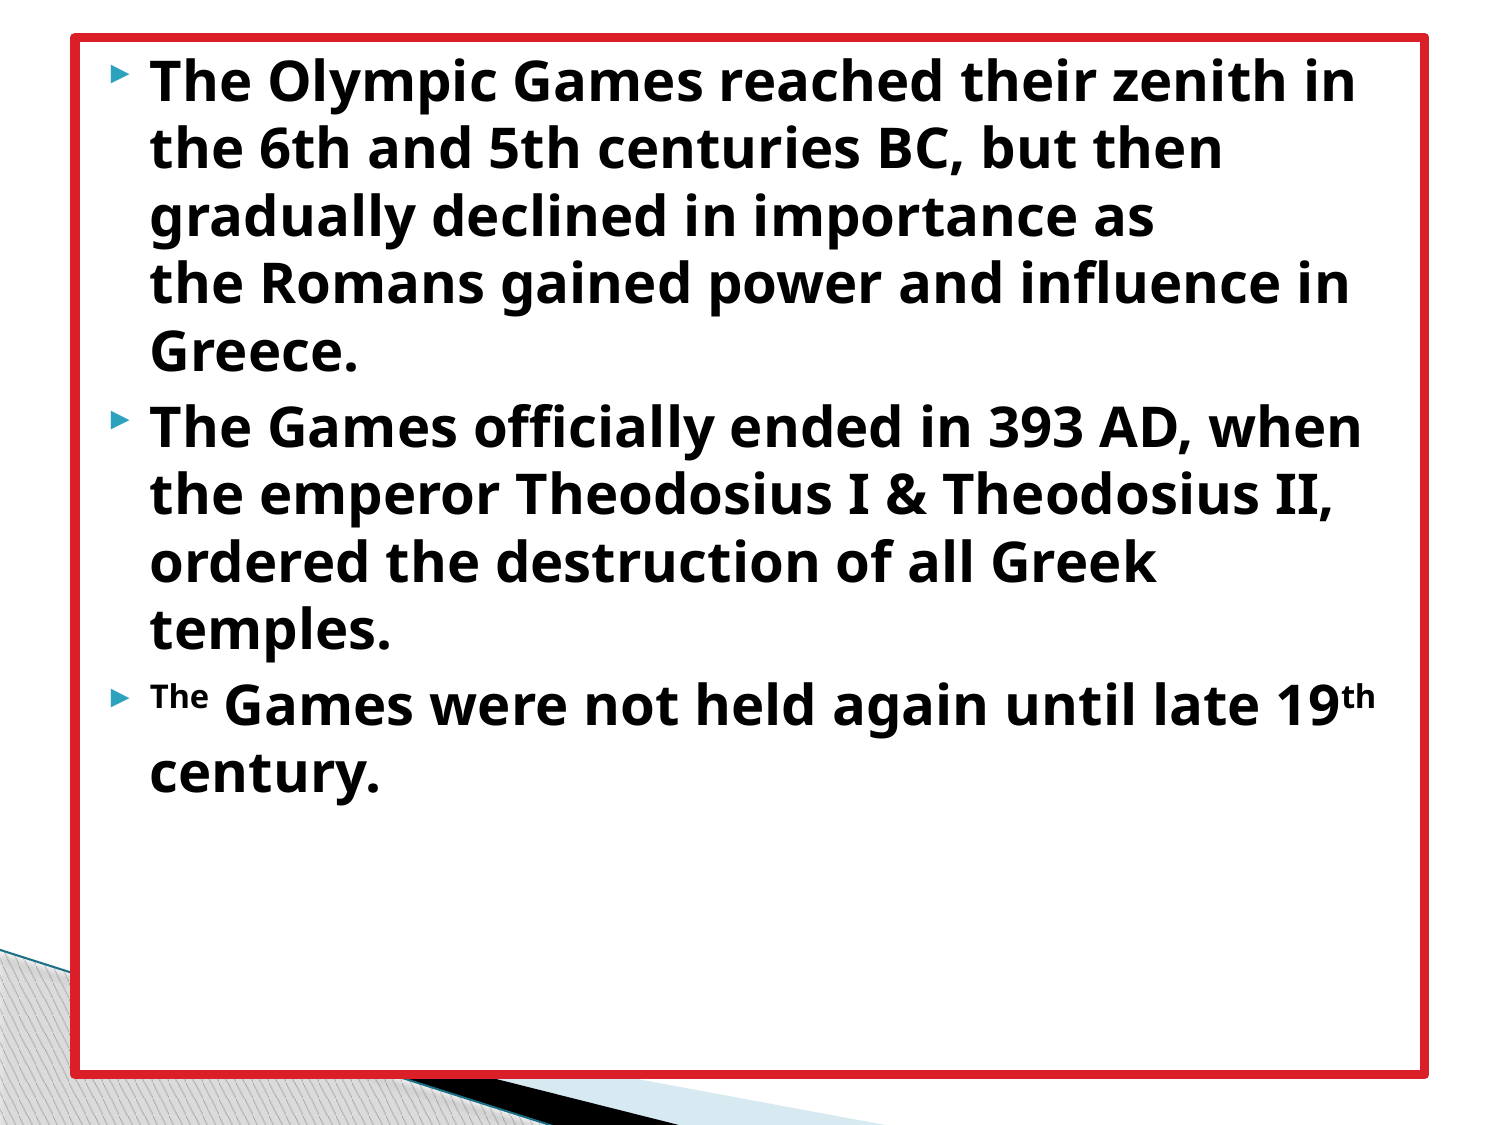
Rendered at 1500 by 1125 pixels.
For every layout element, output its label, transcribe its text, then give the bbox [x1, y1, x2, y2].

list The Olympic Games reached their zenith in the 6th and 5th centuries BC, but then gradually declined in importance as the Romans gained power and influence in Greece. The Games officially ended in 393 AD, when the emperor Theodosius I & Theodosius II, ordered the destruction of all Greek temples. The Games were not held again until late 19th century. [70, 33, 1429, 1079]
